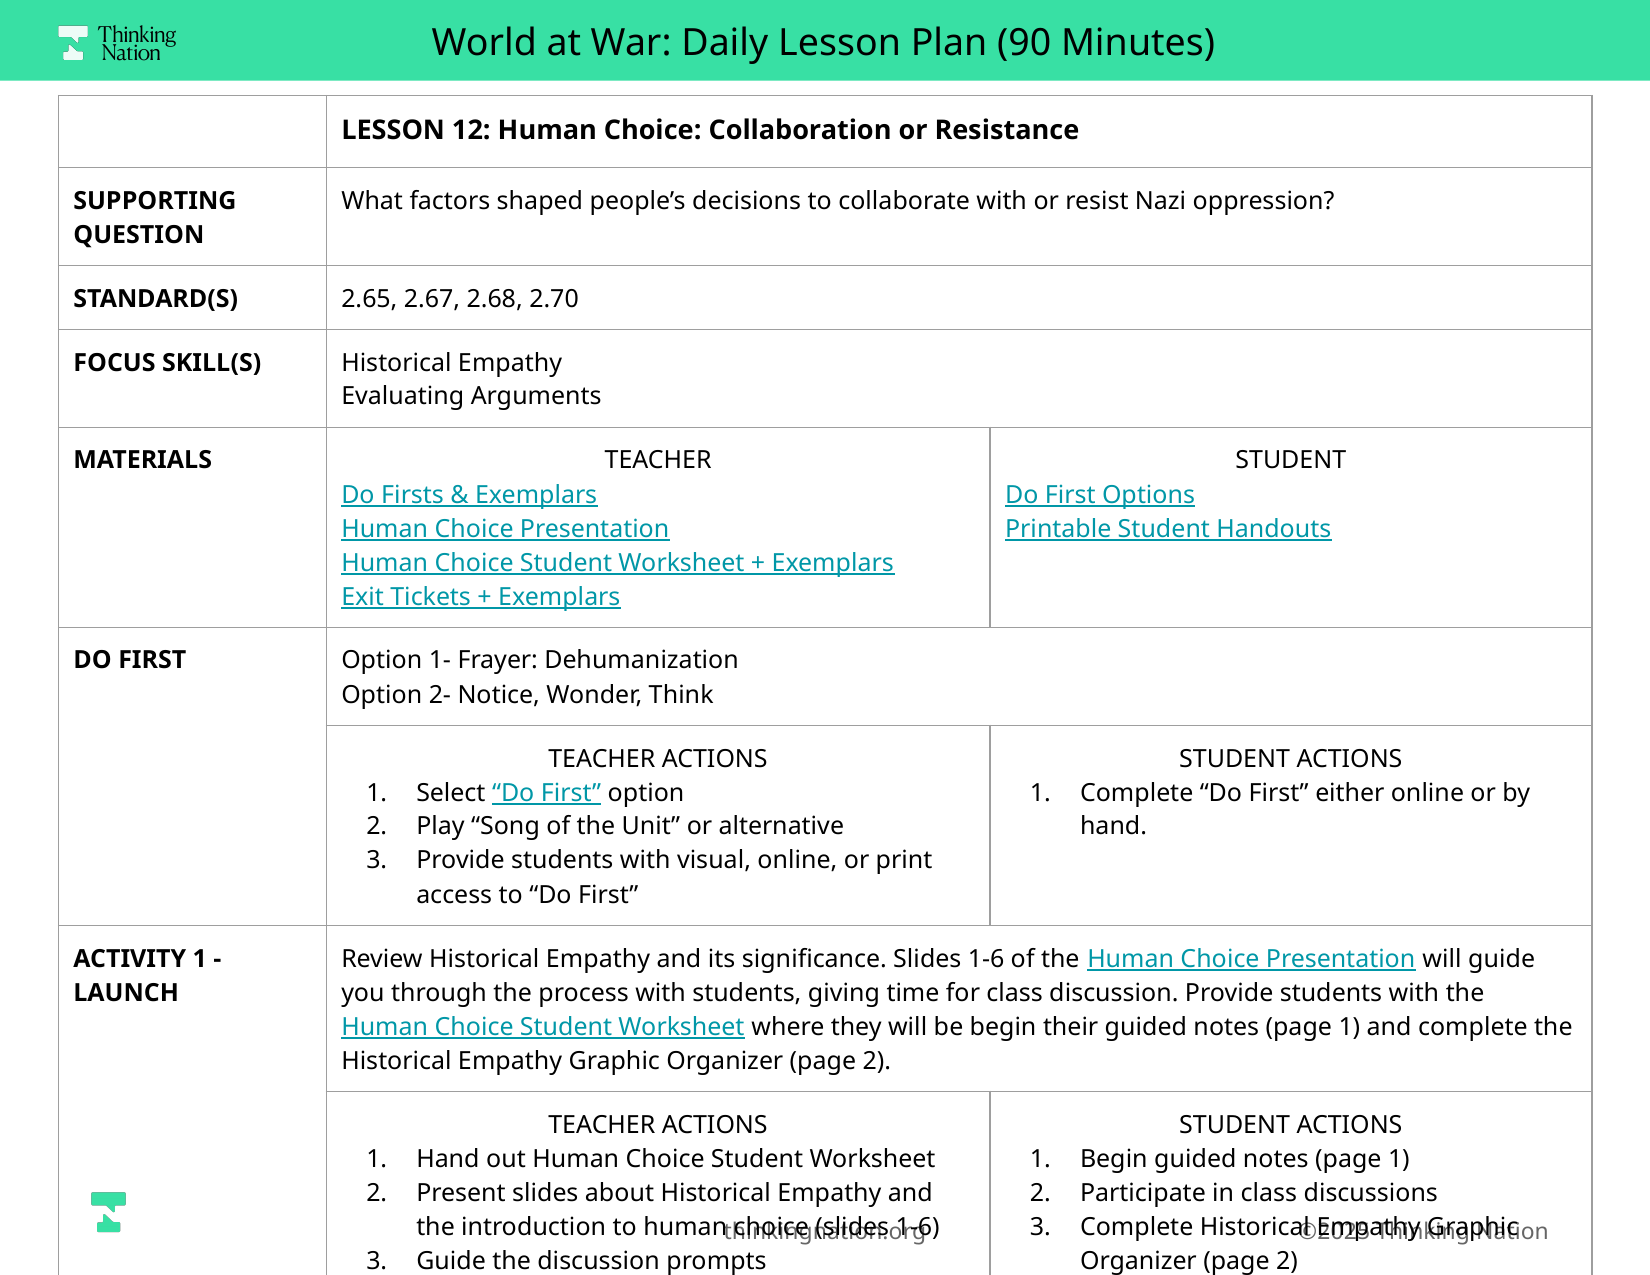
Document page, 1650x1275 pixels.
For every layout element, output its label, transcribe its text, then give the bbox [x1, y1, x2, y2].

table_cell FOCUS SKILL(S) [59, 330, 326, 427]
table_cell Option 1- Frayer: Dehumanization Option 2- Notice, Wonder, Think [327, 628, 1591, 725]
table_header [59, 96, 326, 167]
table_cell 2.65, 2.67, 2.68, 2.70 [327, 266, 1591, 329]
table_cell STUDENT ACTIONS Complete “Do First” either online or by hand. [991, 726, 1591, 925]
table_cell Review Historical Empathy and its significance. Slides 1-6 of the Human Choice Presentation will guide you through the process with students, giving time for class discussion. Provide students with the Human Choice Student Worksheet where they will be begin their guided notes (page 1) and complete the Historical Empathy Graphic Organizer (page 2). [327, 926, 1591, 1091]
text_box World at War: Daily Lesson Plan (90 Minutes) [0, 0, 1650, 81]
table_cell SUPPORTING QUESTION [59, 168, 326, 265]
table_cell STUDENT ACTIONS Begin guided notes (page 1) Participate in class discussions Complete Historical Empathy Graphic Organizer (page 2) [991, 1092, 1591, 1275]
table_cell DO FIRST [59, 628, 326, 925]
table_cell STANDARD(S) [59, 266, 326, 329]
table_cell Historical Empathy Evaluating Arguments [327, 330, 1591, 427]
table_cell TEACHER ACTIONS Hand out Human Choice Student Worksheet Present slides about Historical Empathy and the introduction to human choice (slides 1-6) Guide the discussion prompts [327, 1092, 989, 1275]
picture [45, 14, 180, 85]
table_cell TEACHER ACTIONS Select “Do First” option Play “Song of the Unit” or alternative Provide students with visual, online, or print access to “Do First” [327, 726, 989, 925]
table_cell STUDENT Do First Options Printable Student Handouts [991, 428, 1591, 627]
table_header LESSON 12: Human Choice: Collaboration or Resistance [327, 96, 1591, 167]
picture [80, 1184, 136, 1240]
table_cell TEACHER Do Firsts & Exemplars Human Choice Presentation Human Choice Student Worksheet + Exemplars Exit Tickets + Exemplars [327, 428, 989, 627]
table_cell What factors shaped people’s decisions to collaborate with or resist Nazi oppression? [327, 168, 1591, 265]
table_cell MATERIALS [59, 428, 326, 627]
table_cell ACTIVITY 1 - LAUNCH [59, 926, 326, 1275]
